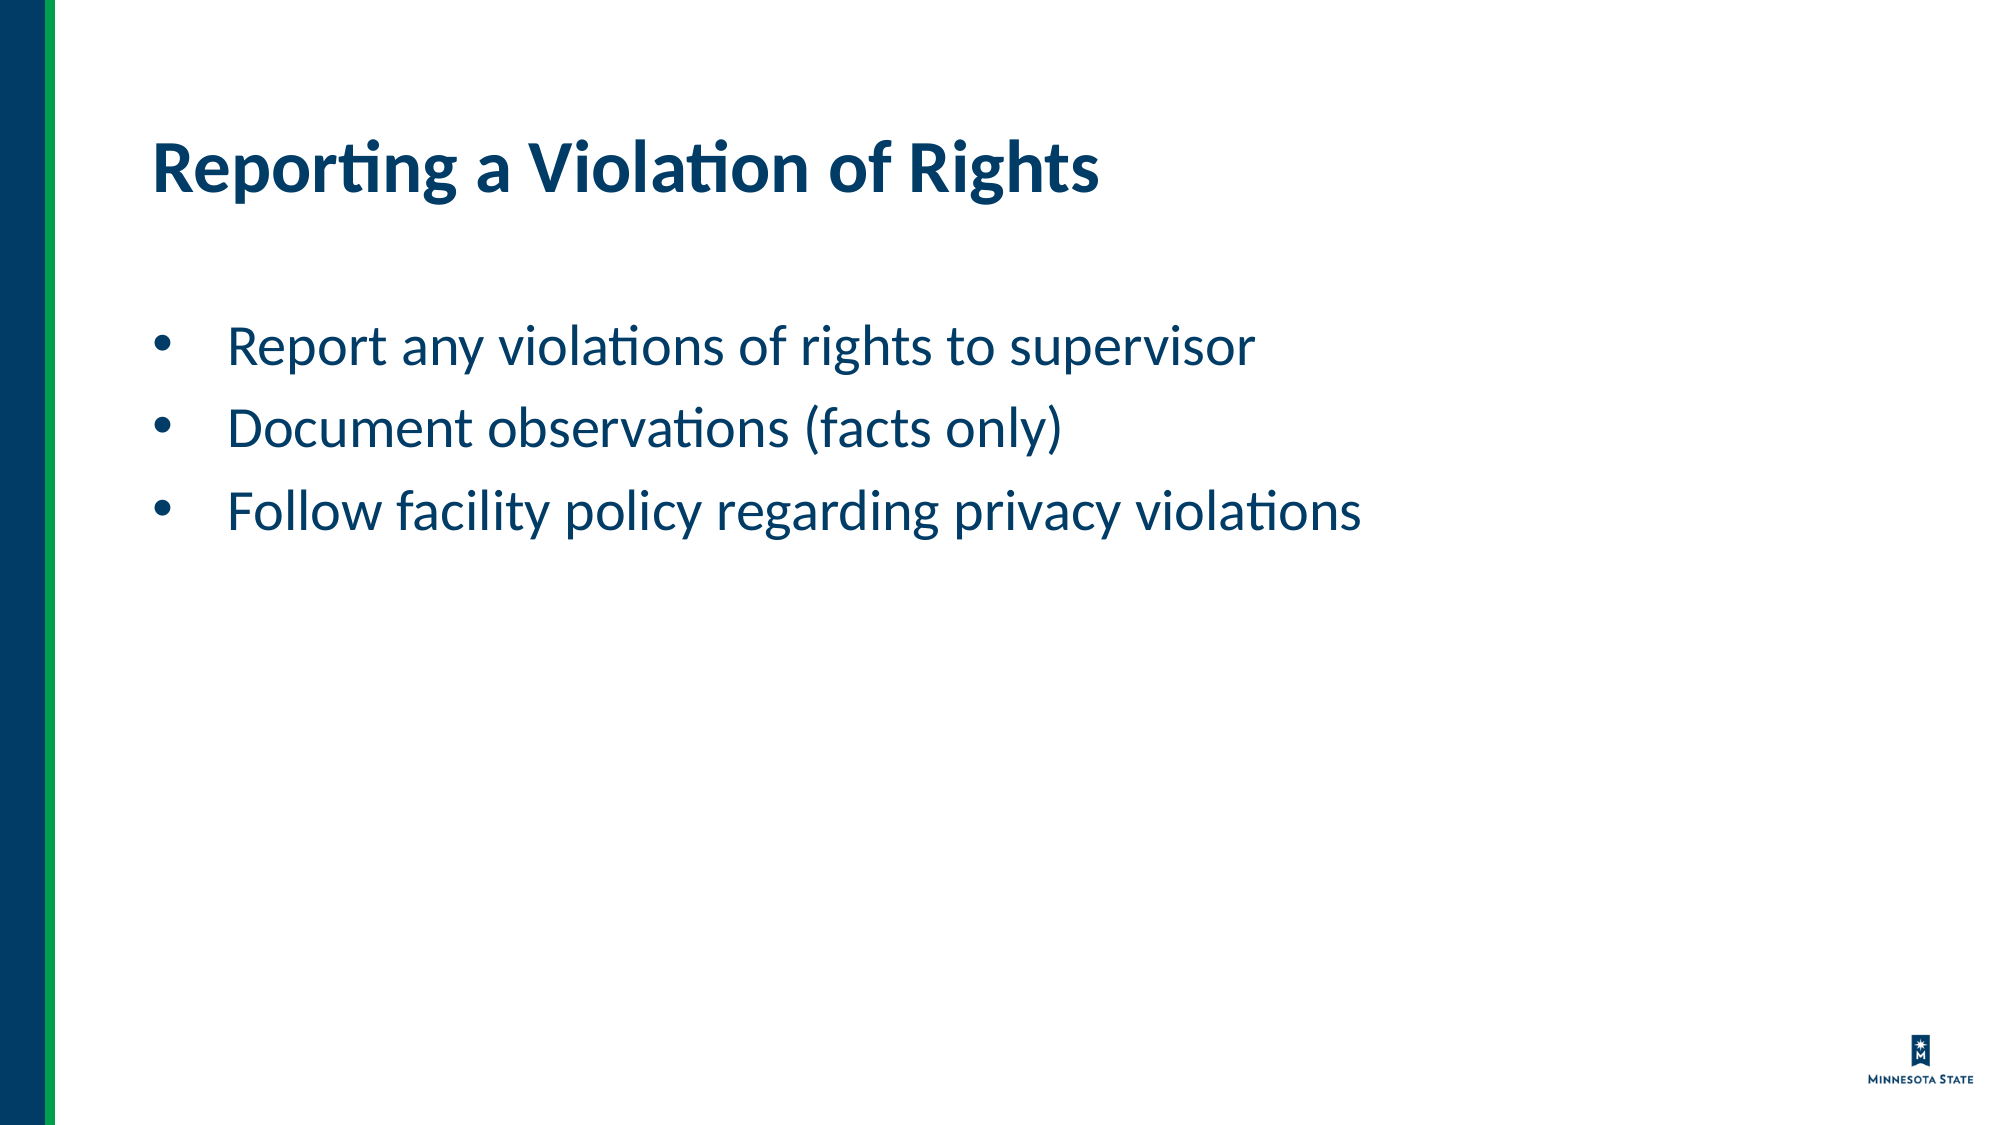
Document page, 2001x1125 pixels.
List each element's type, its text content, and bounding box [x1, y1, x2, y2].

picture [1823, 1028, 2001, 1095]
list Report any violations of rights to supervisor Document observations (facts only) Follow facility policy regarding privacy violations [137, 299, 1863, 1014]
title Reporting a Violation of Rights [137, 59, 1863, 278]
